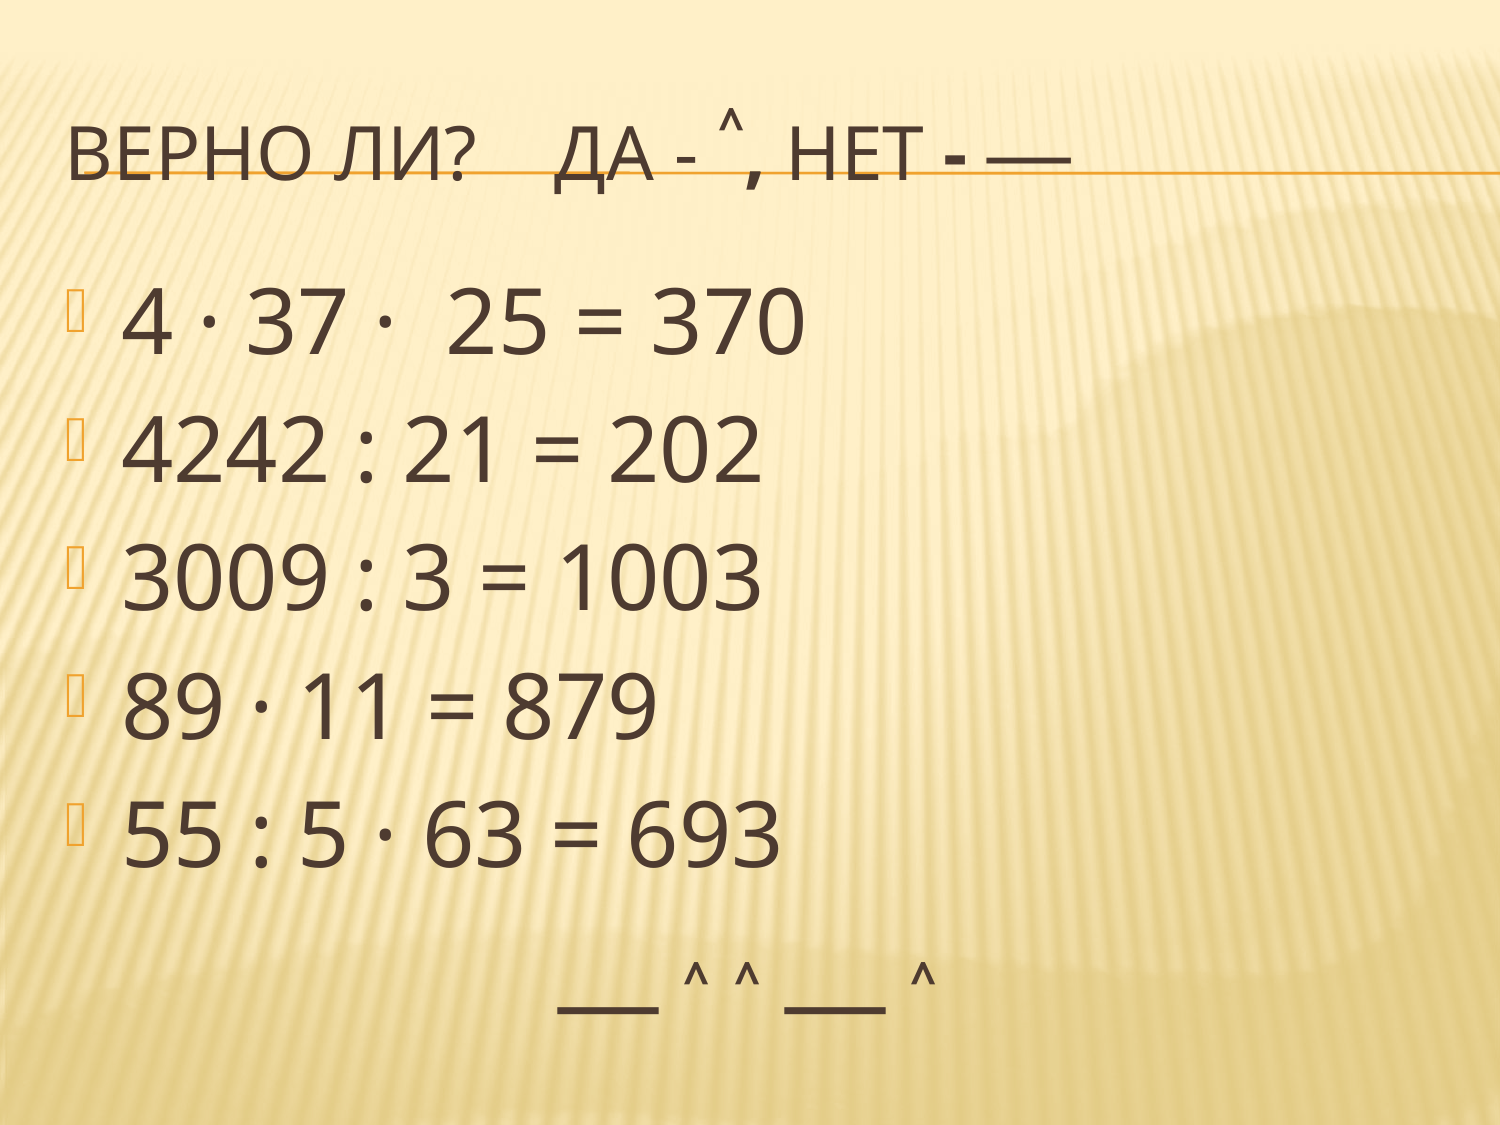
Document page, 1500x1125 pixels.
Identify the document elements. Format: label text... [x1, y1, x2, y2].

text_box — ˄ ˄ — ˄ [35, 925, 1461, 1064]
title Верно ли? Да - ˄, нет - — [50, 75, 1475, 213]
list 4 · 37 · 25 = 370 4242 : 21 = 202 3009 : 3 = 1003 89 · 11 = 879 55 : 5 · 63 = 693 [50, 254, 1475, 926]
